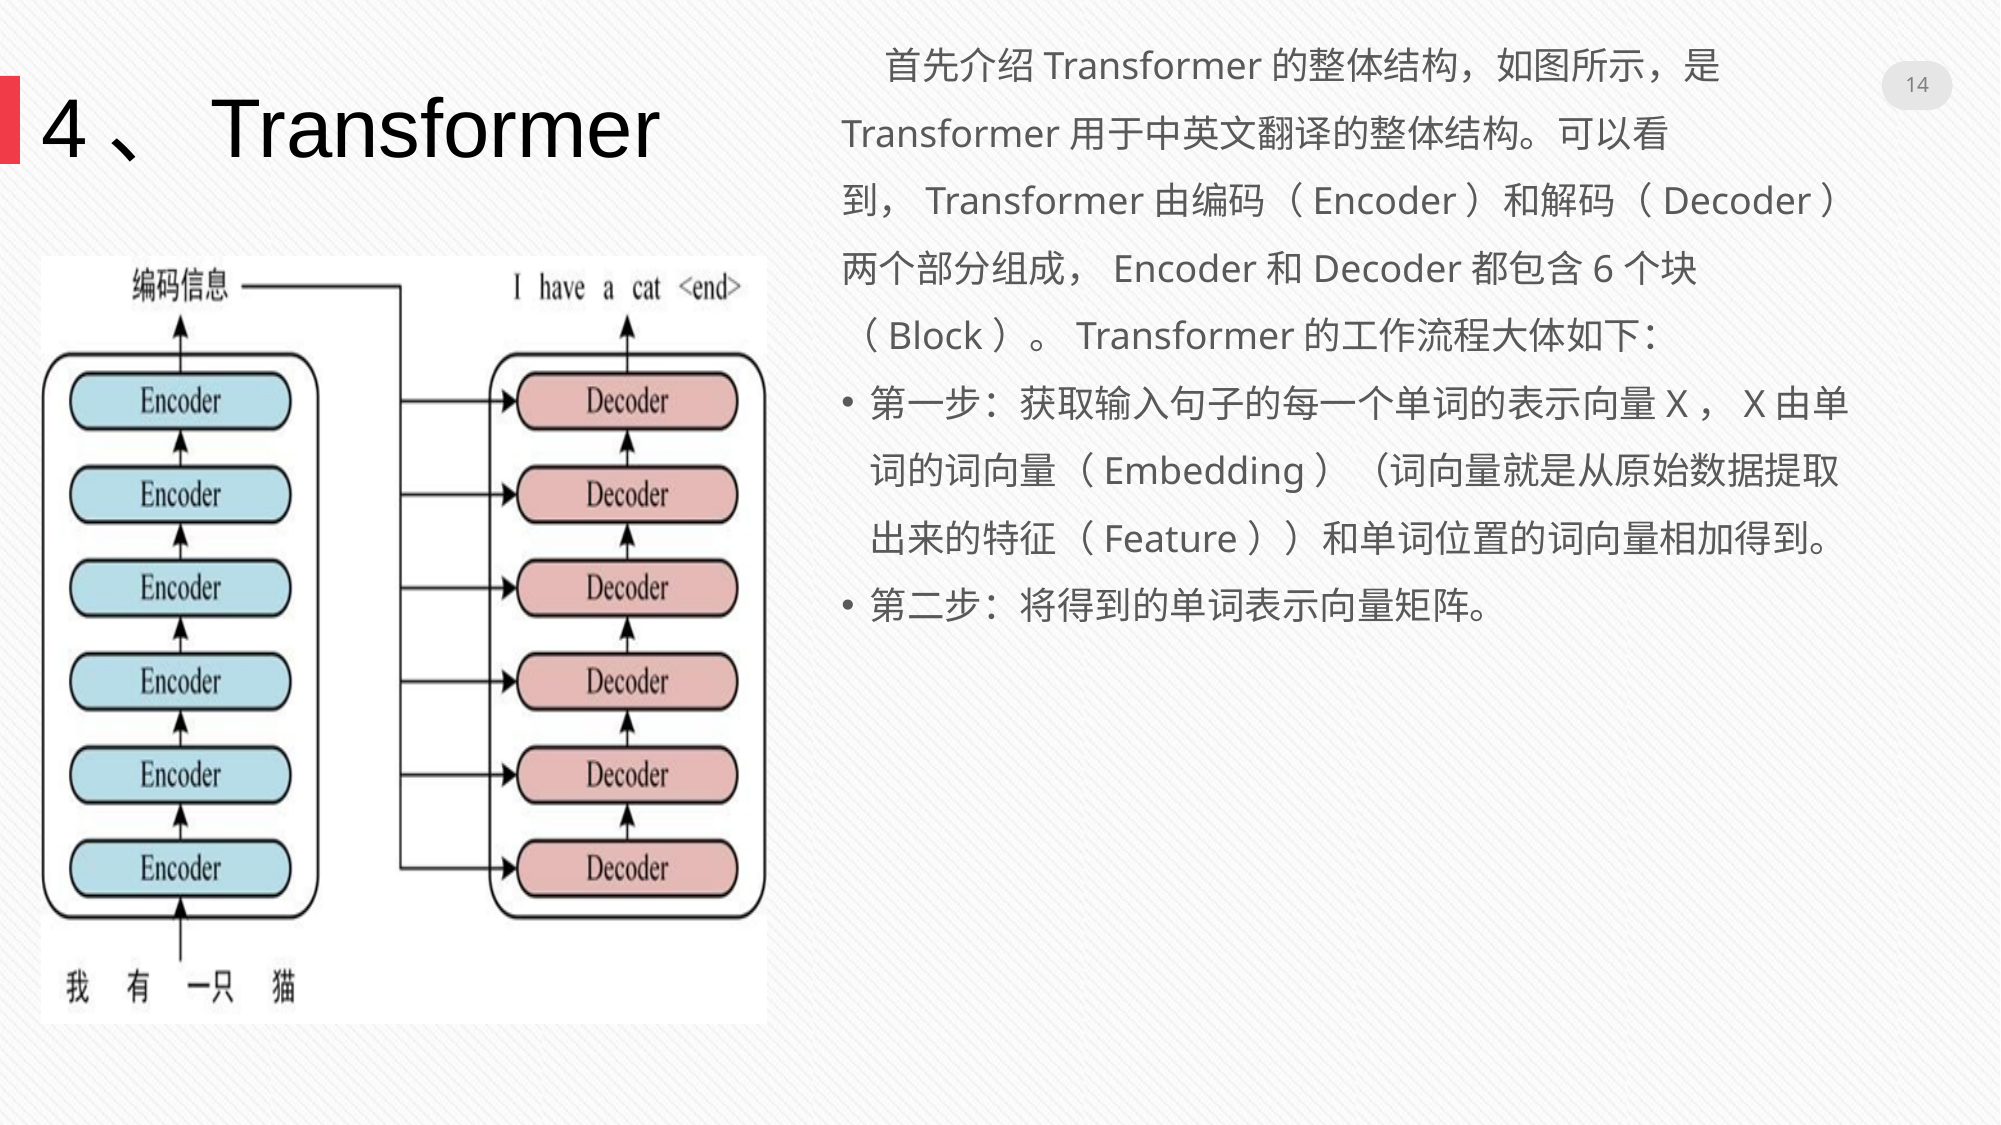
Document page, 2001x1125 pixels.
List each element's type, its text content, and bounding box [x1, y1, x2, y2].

text_box 首先介绍Transformer的整体结构，如图所示，是Transformer用于中英文翻译的整体结构。可以看到，Transformer由编码（Encoder）和解码（Decoder）两个部分组成，Encoder和Decoder都包含6个块（Block）。Transformer的工作流程大体如下： 第一步：获取输入句子的每一个单词的表示向量X，X由单词的词向量（Embedding）（词向量就是从原始数据提取出来的特征（Feature））和单词位置的词向量相加得到。 第二步：将得到的单词表示向量矩阵。 [826, 12, 1882, 702]
picture [0, 0, 2001, 1125]
list 4、Transformer [41, 75, 826, 186]
slide_number 14 [1882, 53, 1953, 118]
